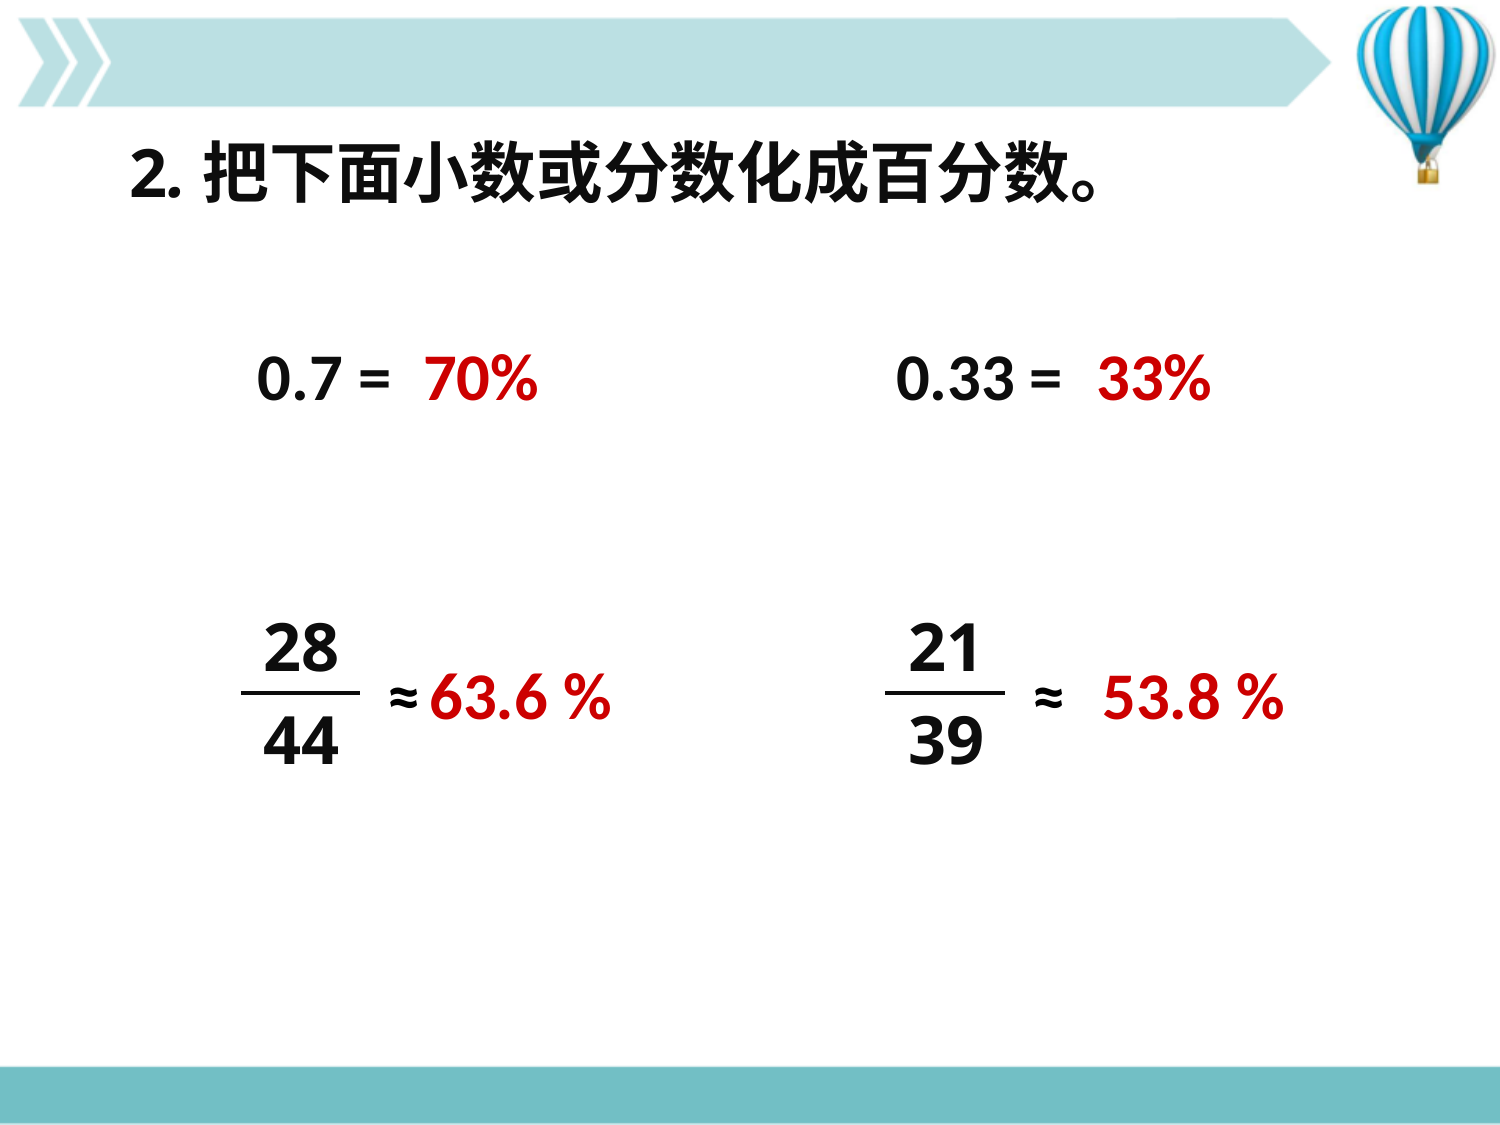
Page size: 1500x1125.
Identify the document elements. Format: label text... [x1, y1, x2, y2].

text_box ≈ [372, 645, 414, 740]
text_box 53.8 % [1087, 645, 1301, 740]
text_box 0.33 = [881, 326, 1081, 421]
text_box 2.把下面小数或分数化成百分数。 [114, 123, 1152, 219]
text_box 70% [408, 326, 555, 421]
text_box 21 [893, 597, 1000, 690]
text_box 63.6 % [414, 645, 627, 740]
text_box 0.7 = [243, 326, 408, 421]
text_box 44 [248, 701, 355, 786]
picture [0, 0, 1500, 1125]
text_box 39 [893, 701, 1000, 786]
text_box 28 [248, 597, 355, 690]
text_box 33% [1081, 326, 1228, 421]
text_box ≈ [1017, 645, 1081, 740]
